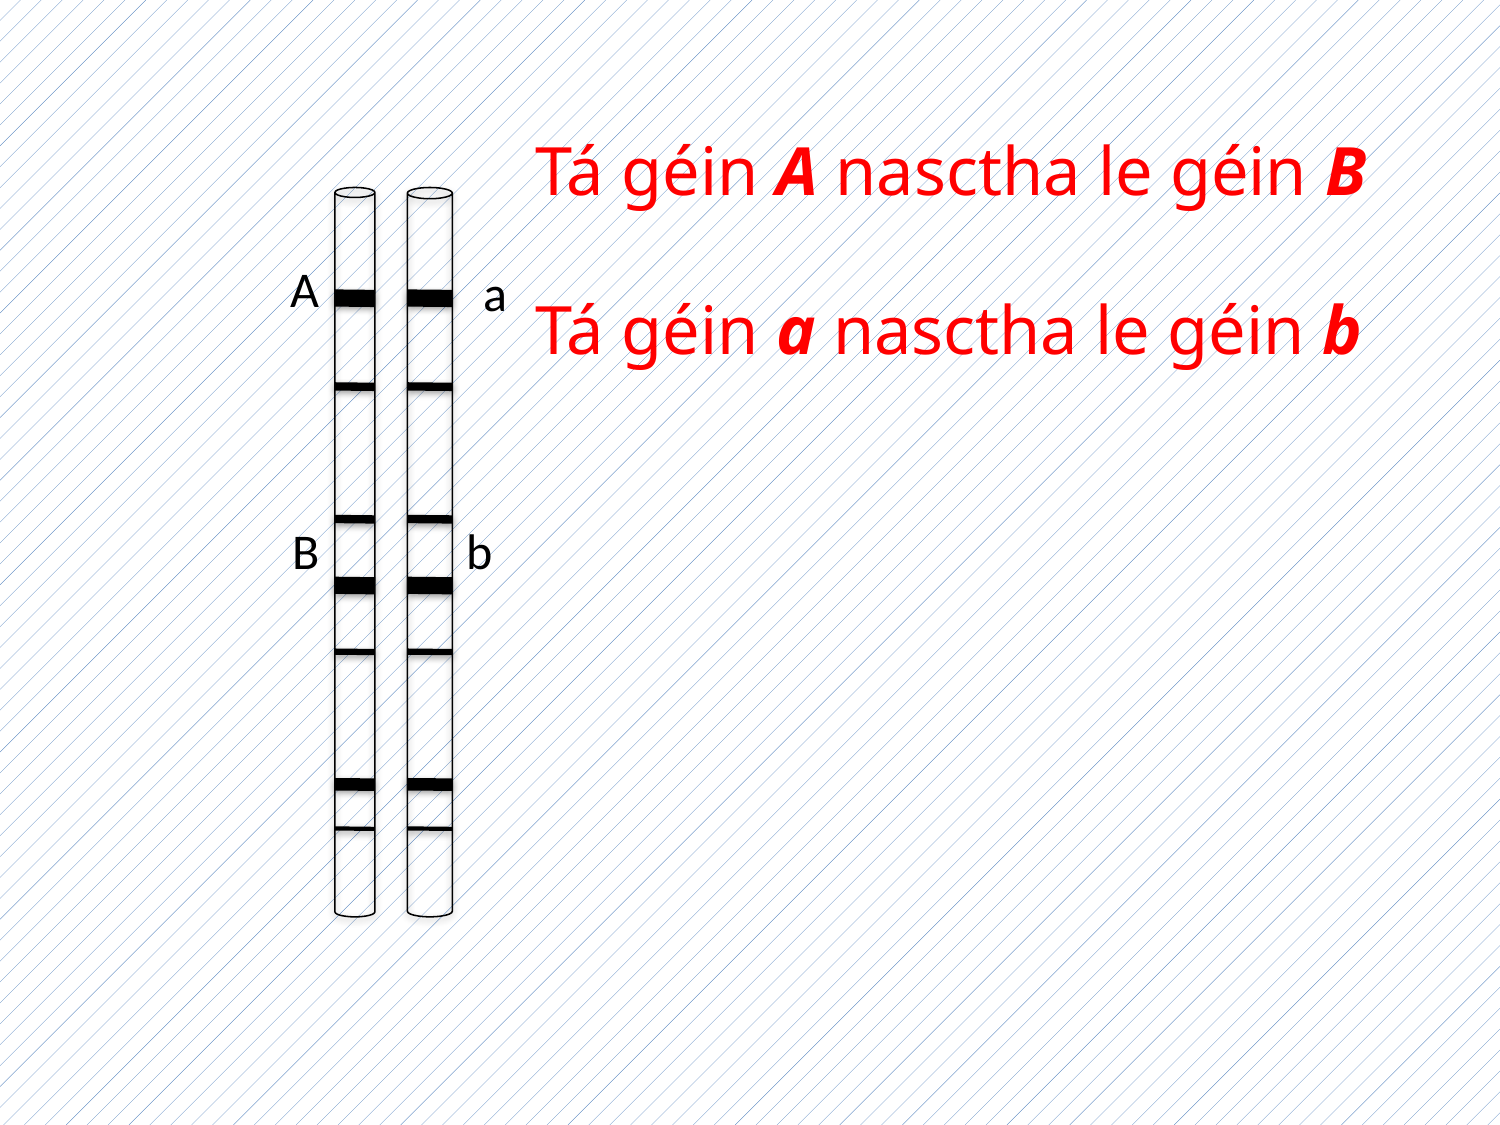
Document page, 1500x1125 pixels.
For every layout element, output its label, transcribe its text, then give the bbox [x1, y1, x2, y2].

text_box B [277, 511, 329, 587]
text_box Tá géin A nasctha le géin B Tá géin a nasctha le géin b [520, 121, 1418, 376]
text_box A [275, 249, 329, 325]
text_box b [457, 511, 508, 587]
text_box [407, 187, 453, 918]
text_box a [469, 254, 520, 329]
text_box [334, 187, 376, 918]
